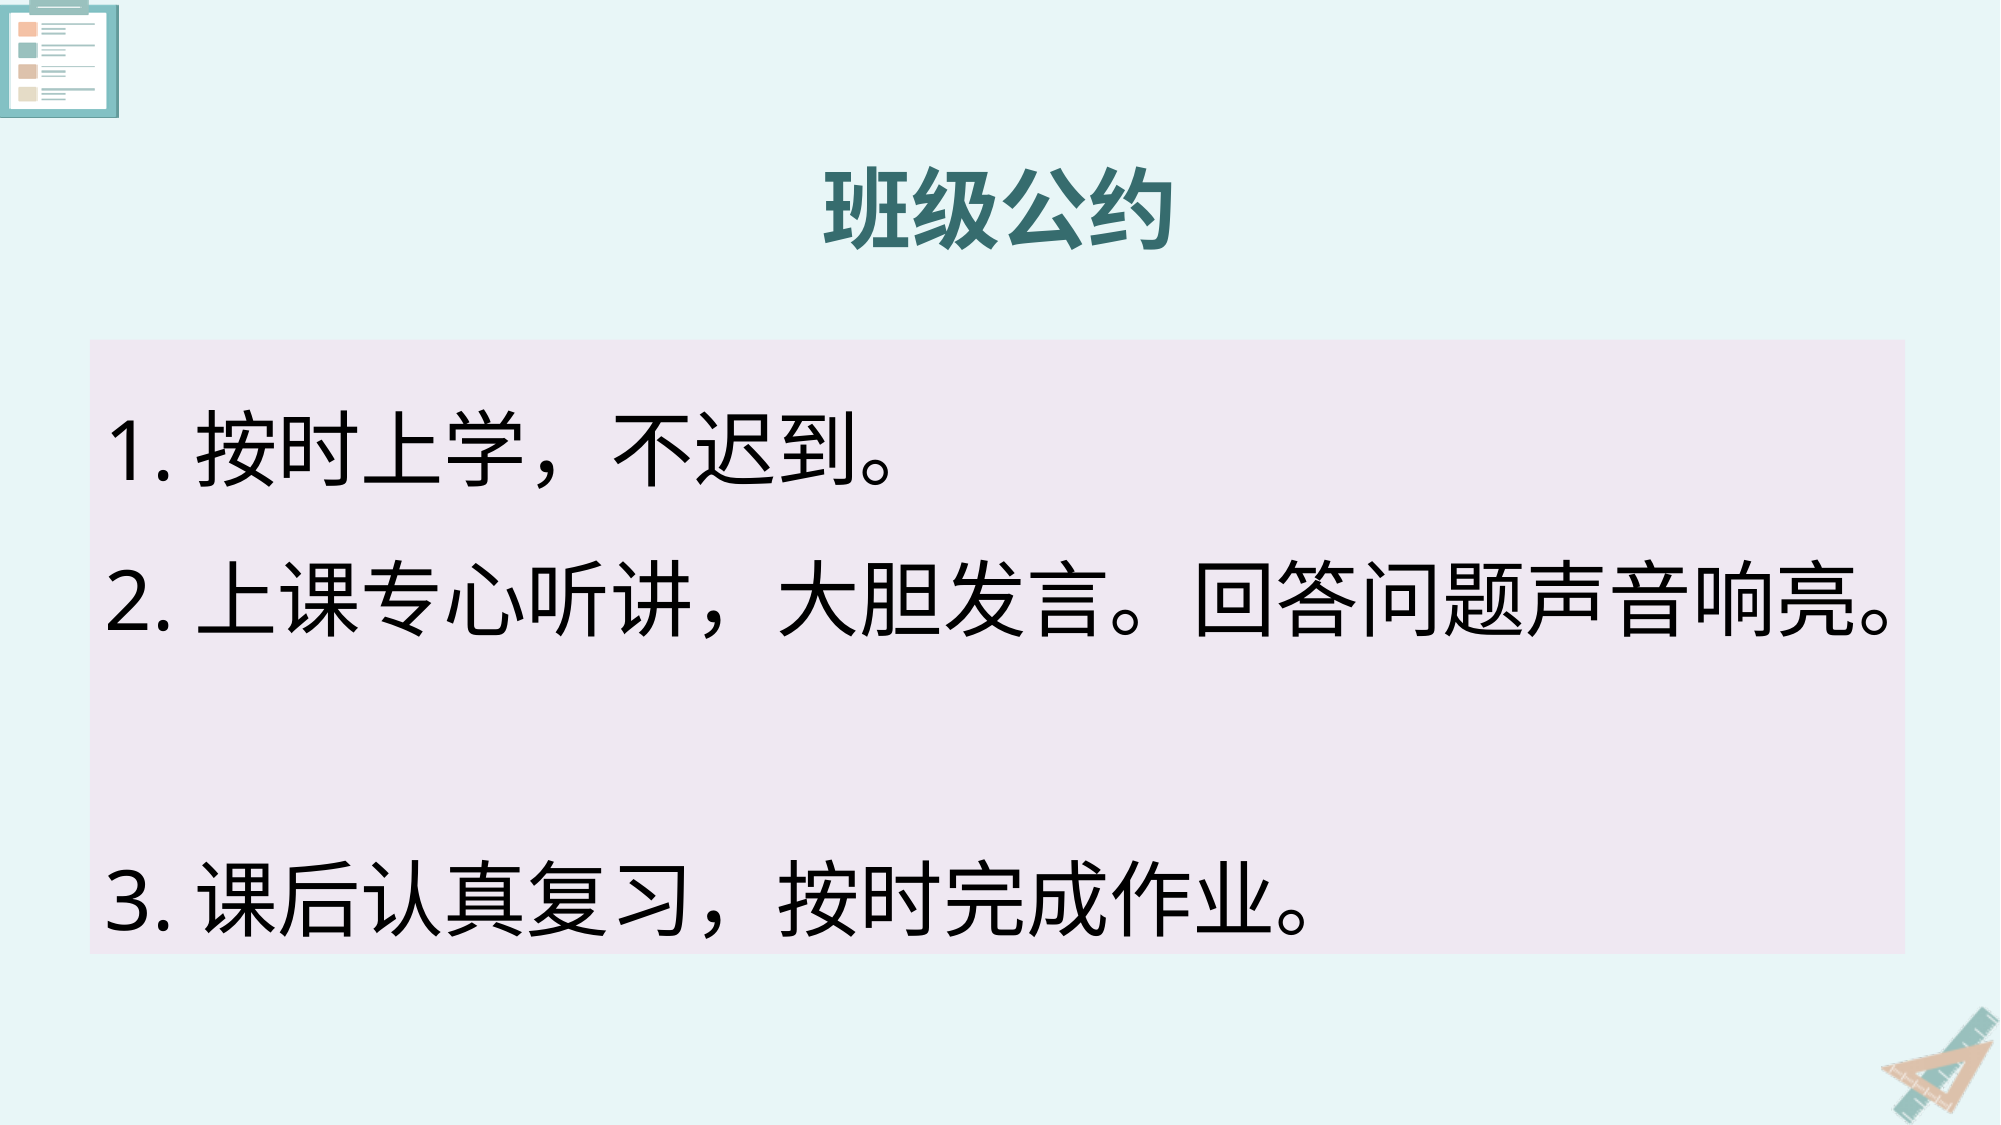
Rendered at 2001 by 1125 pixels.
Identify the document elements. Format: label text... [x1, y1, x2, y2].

text_box 班级公约 [331, 114, 1669, 268]
text_box 1.按时上学，不迟到。 2.上课专心听讲，大胆发言。回答问题声音响亮。 3.课后认真复习，按时完成作业。 [89, 339, 1906, 954]
picture [1881, 1006, 2000, 1125]
picture [0, 0, 119, 119]
